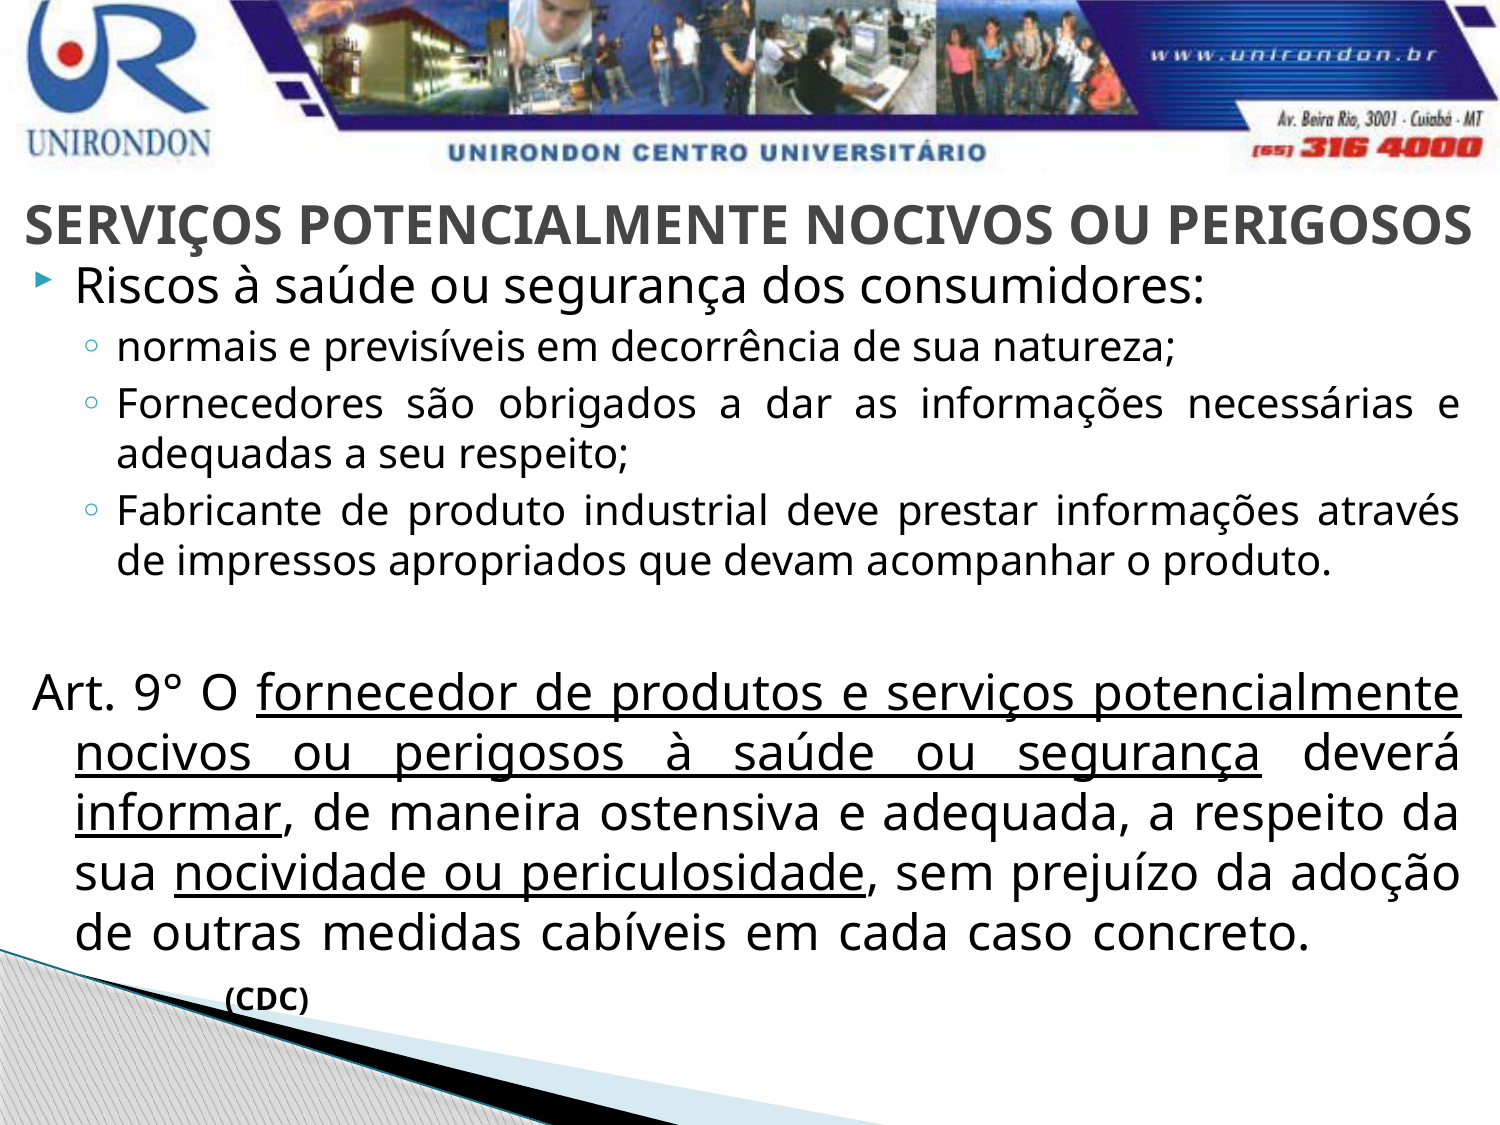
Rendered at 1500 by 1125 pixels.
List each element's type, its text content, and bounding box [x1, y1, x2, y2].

title SERVIÇOS POTENCIALMENTE NOCIVOS OU PERIGOSOS [0, 183, 1500, 270]
list Riscos à saúde ou segurança dos consumidores: normais e previsíveis em decorrência de sua natureza; Fornecedores são obrigados a dar as informações necessárias e adequadas a seu respeito; Fabricante de produto industrial deve prestar informações através de impressos apropriados que devam acompanhar o produto. Art. 9° O fornecedor de produtos e serviços potencialmente nocivos ou perigosos à saúde ou segurança deverá informar, de maneira ostensiva e adequada, a respeito da sua nocividade ou periculosidade, sem prejuízo da adoção de outras medidas cabíveis em cada caso concreto. (CDC) [0, 246, 1477, 1079]
picture [0, 0, 1500, 174]
